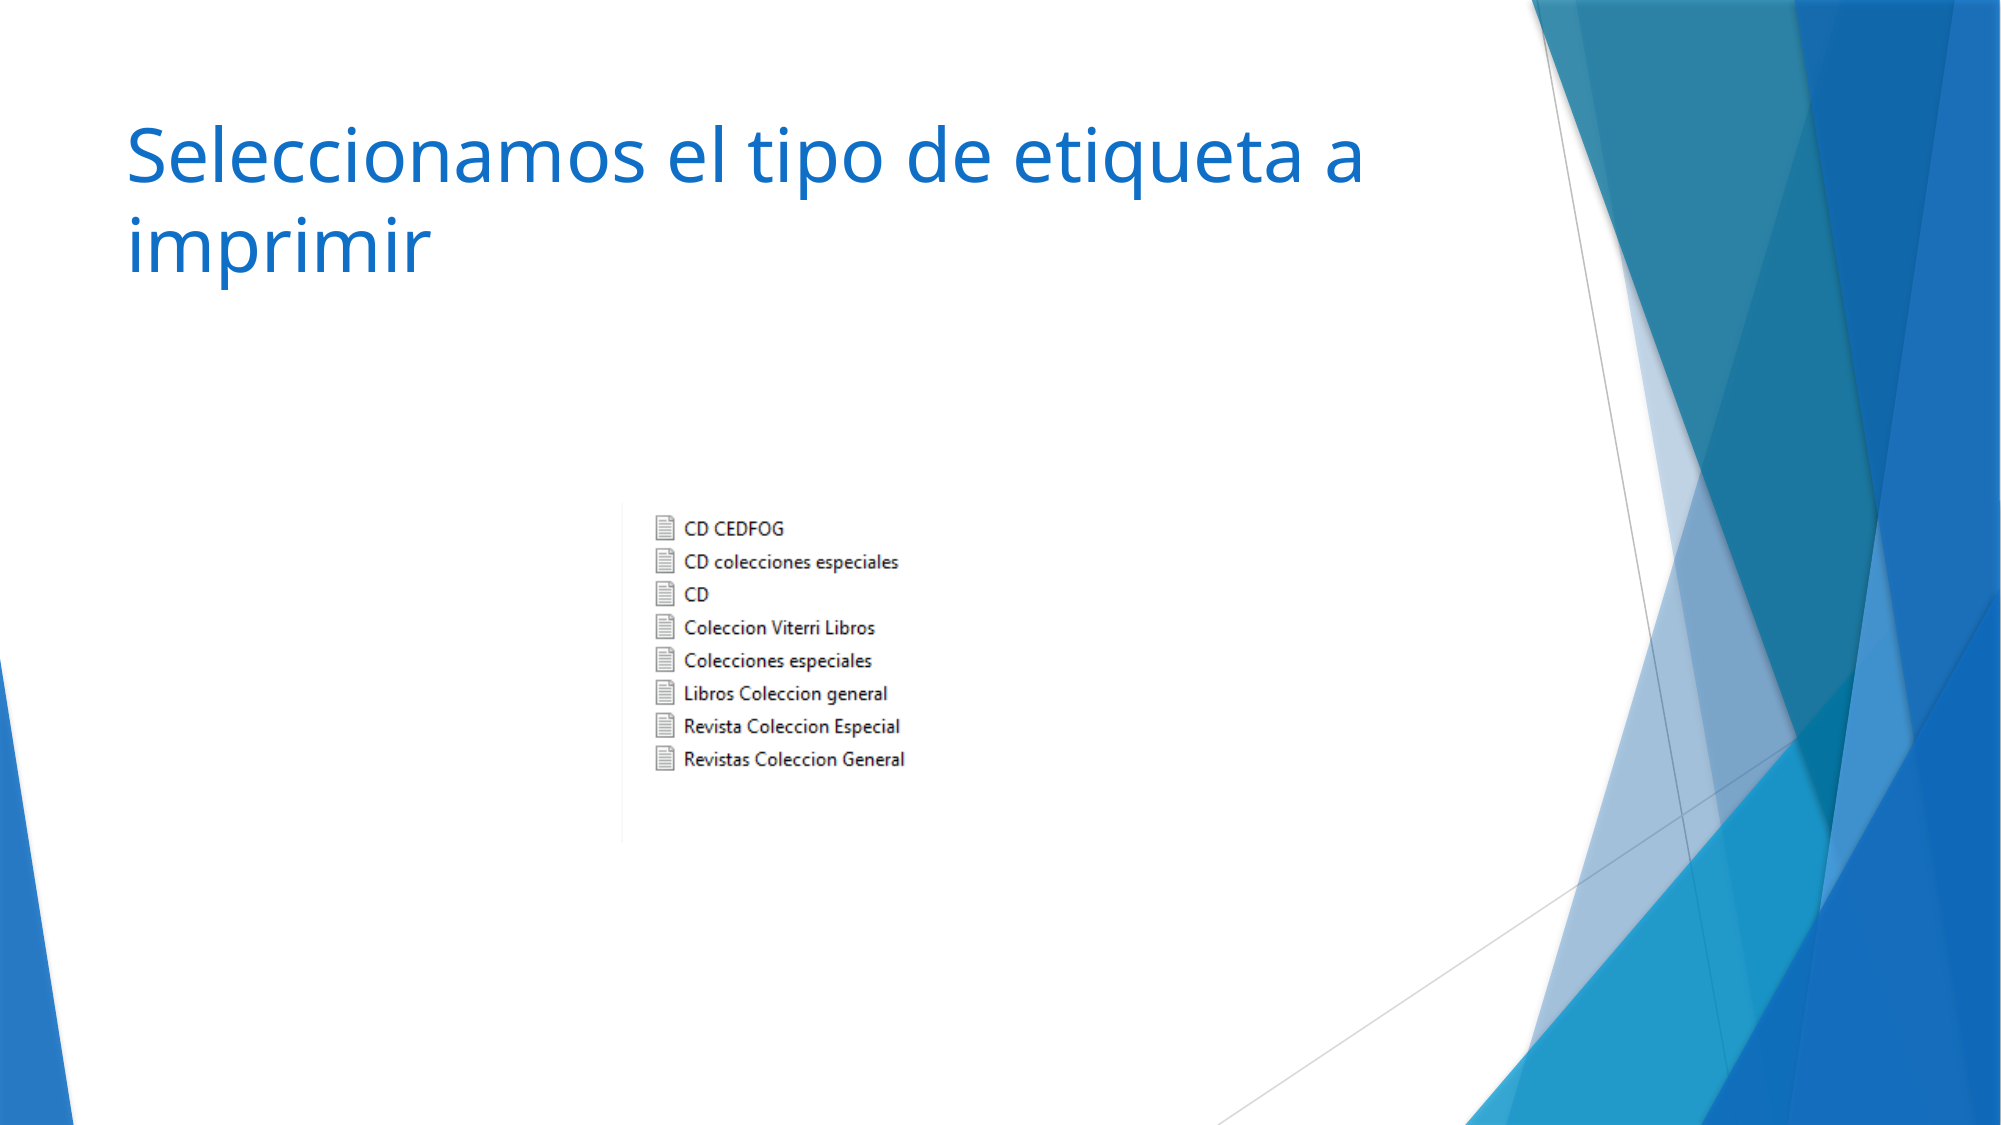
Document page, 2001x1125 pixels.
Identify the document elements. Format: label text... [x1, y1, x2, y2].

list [619, 502, 1013, 843]
title Seleccionamos el tipo de etiqueta a imprimir [111, 99, 1522, 317]
